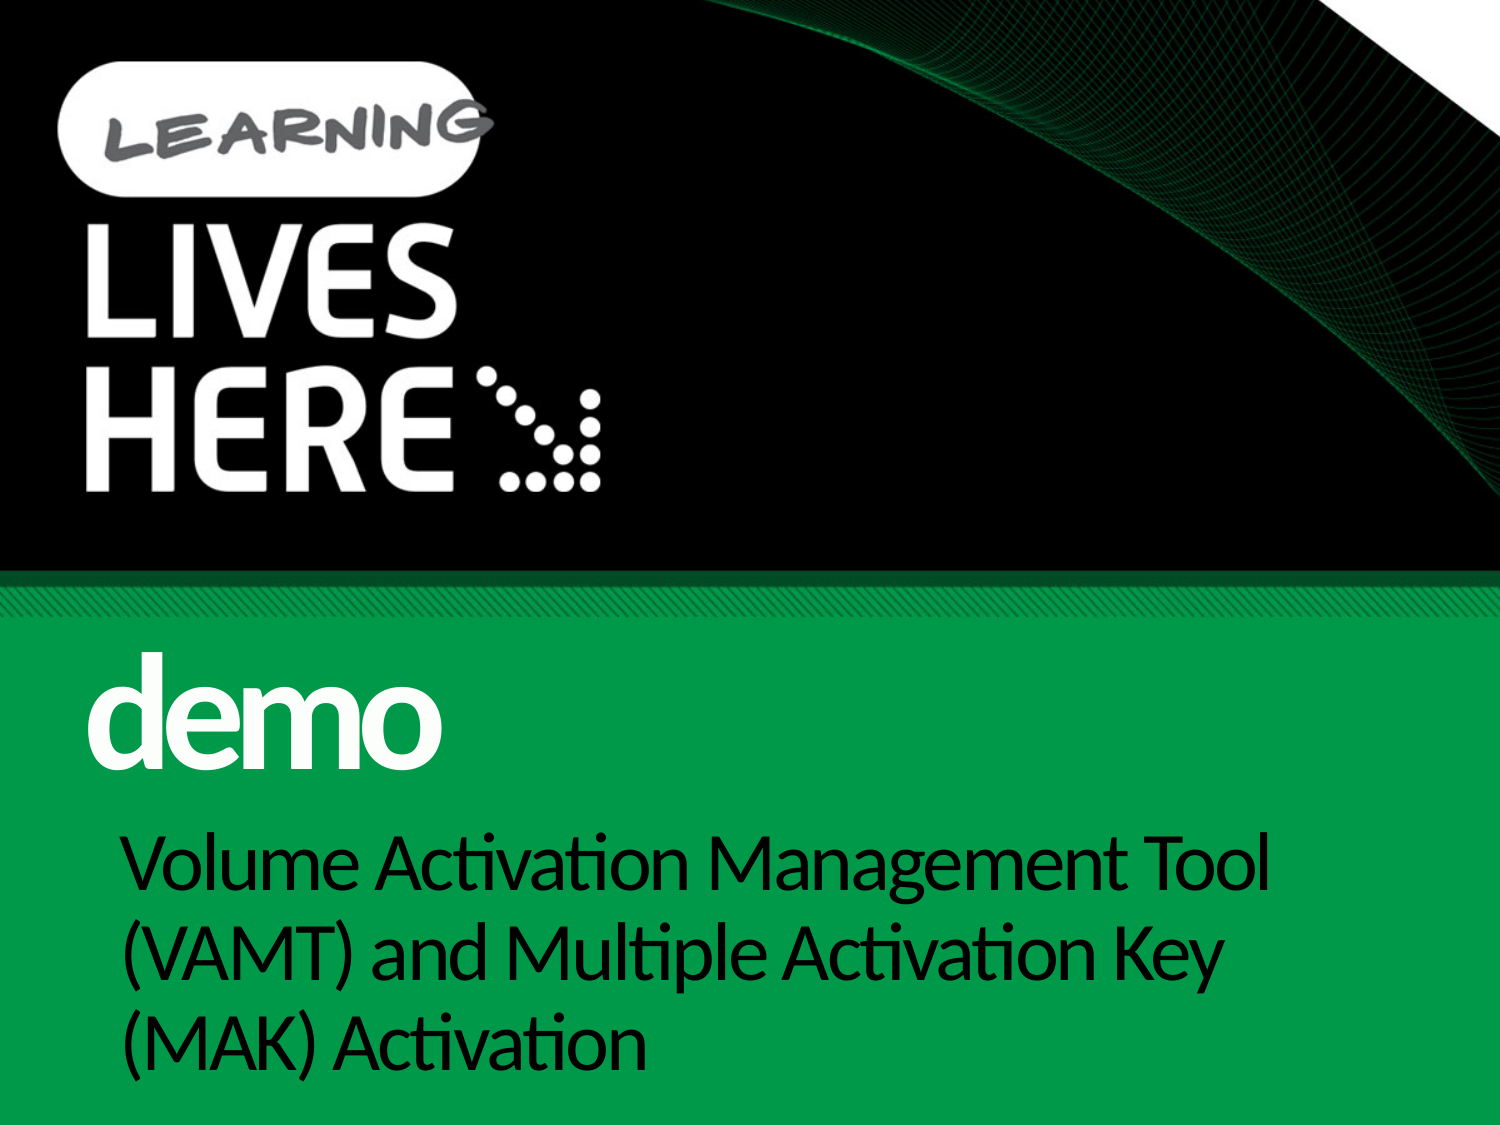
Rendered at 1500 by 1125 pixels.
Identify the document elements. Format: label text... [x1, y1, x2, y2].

title Volume Activation Management Tool (VAMT) and Multiple Activation Key (MAK) Activation [119, 818, 1375, 943]
list demo [83, 625, 1344, 800]
picture [0, 0, 1500, 1125]
